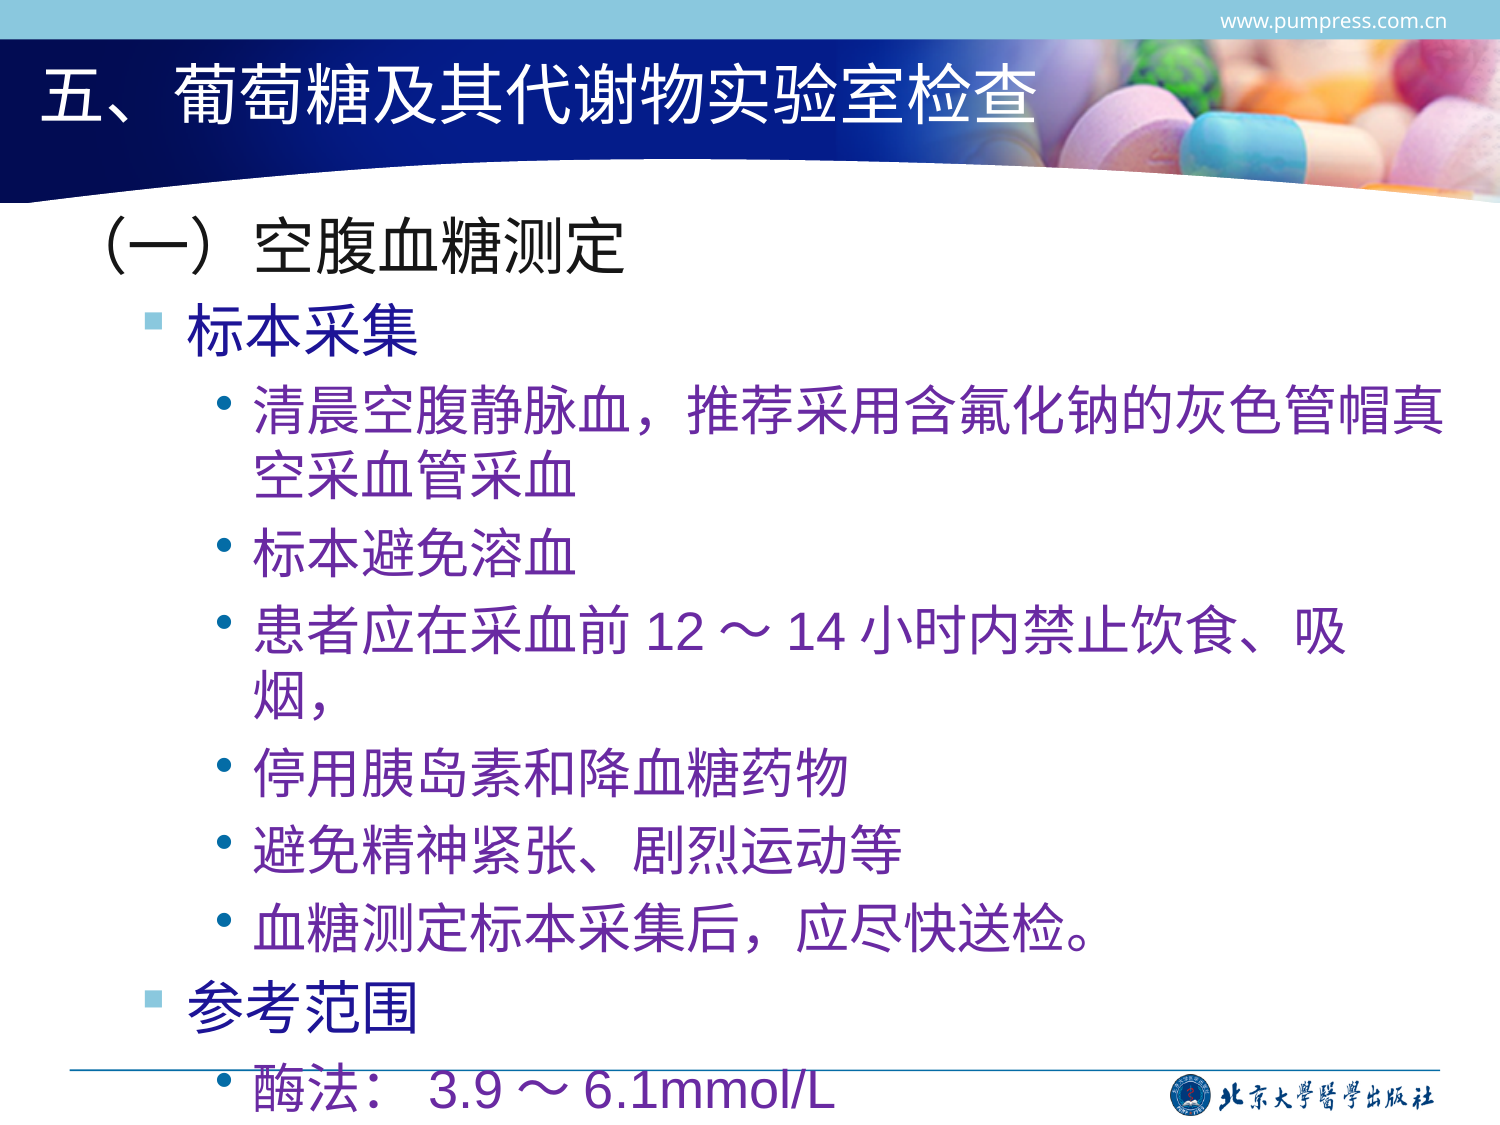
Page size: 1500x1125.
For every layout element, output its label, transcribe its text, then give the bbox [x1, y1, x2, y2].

title 五、葡萄糖及其代谢物实验室检查 [23, 46, 1349, 140]
picture [0, 40, 1500, 203]
slide_number www.pumpress.com.cn [1024, 0, 1463, 38]
picture [1170, 1074, 1436, 1118]
list （一）空腹血糖测定 标本采集 清晨空腹静脉血，推荐采用含氟化钠的灰色管帽真空采血管采血 标本避免溶血 患者应在采血前12～14小时内禁止饮食、吸烟， 停用胰岛素和降血糖药物 避免精神紧张、剧烈运动等 血糖测定标本采集后，应尽快送检。 参考范围 酶法：3.9～6.1mmol/L [49, 198, 1463, 1026]
